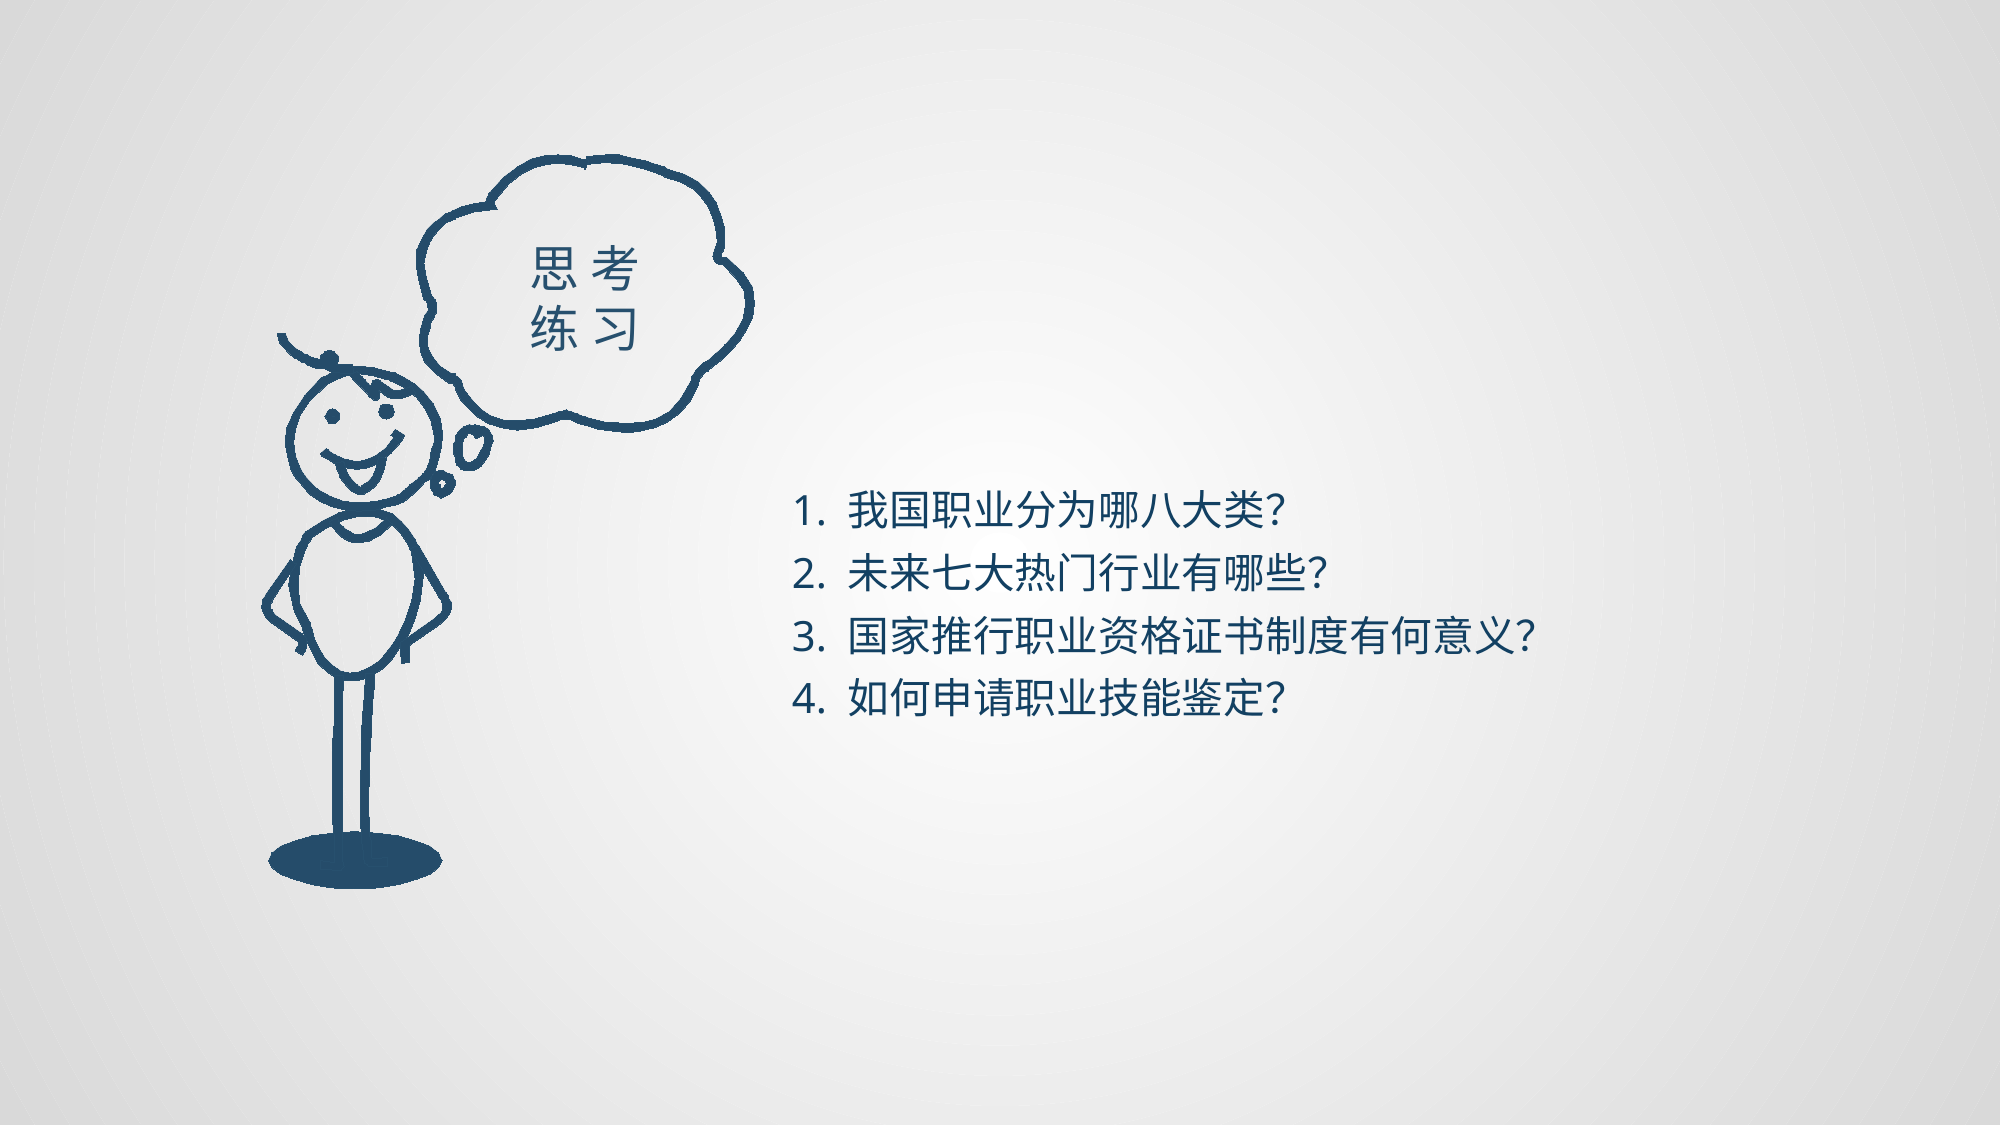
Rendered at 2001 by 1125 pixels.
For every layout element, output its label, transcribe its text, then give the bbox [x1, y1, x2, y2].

text_box 1. 我国职业分为哪八大类？ 2. 未来七大热门行业有哪些？ 3. 国家推行职业资格证书制度有何意义？ 4. 如何申请职业技能鉴定？ [777, 477, 1633, 730]
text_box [261, 154, 755, 889]
